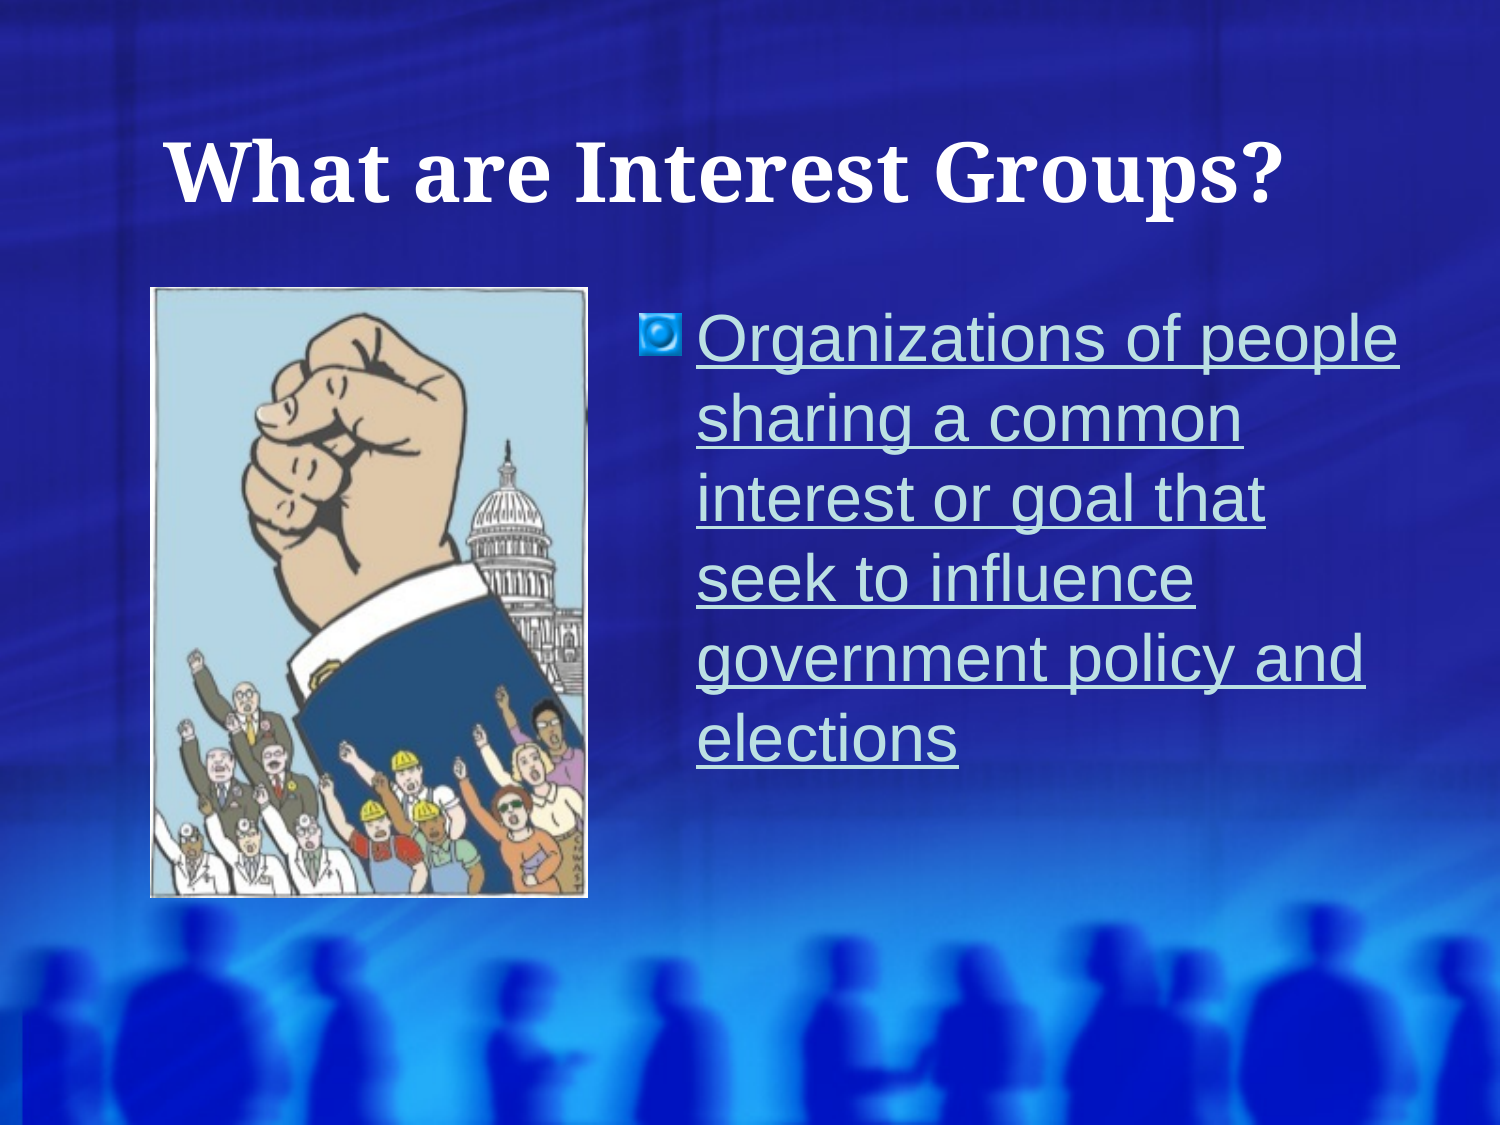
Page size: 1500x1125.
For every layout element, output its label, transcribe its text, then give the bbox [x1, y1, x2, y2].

title What are Interest Groups? [87, 75, 1363, 263]
picture [0, 0, 1500, 1125]
list Organizations of people sharing a common interest or goal that seek to influence government policy and elections [624, 287, 1438, 950]
